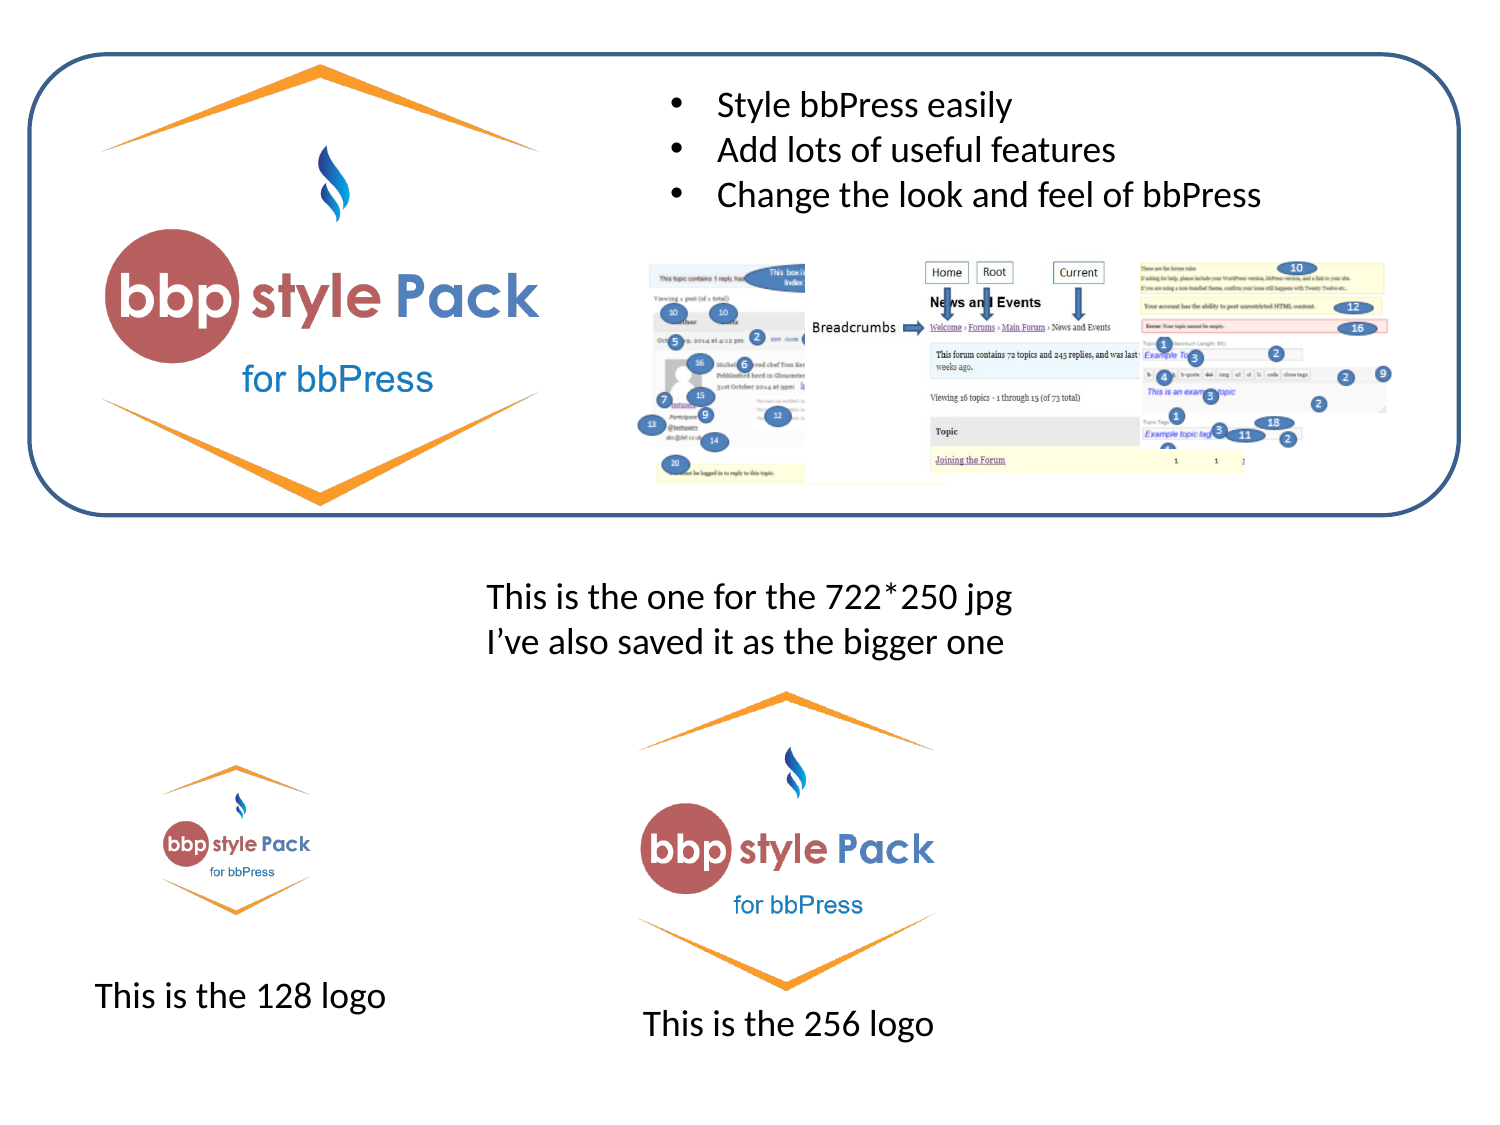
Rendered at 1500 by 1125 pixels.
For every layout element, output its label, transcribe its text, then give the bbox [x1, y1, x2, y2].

picture [93, 57, 547, 512]
text_box This is the 256 logo [628, 991, 1379, 1052]
text_box This is the 128 logo [79, 963, 402, 1023]
text_box [27, 52, 1461, 518]
text_box This is the one for the 722*250 jpg I’ve also saved it as the bigger one [471, 565, 1029, 670]
text_box Style bbPress easily Add lots of useful features Change the look and feel of bbPress [655, 72, 1283, 223]
picture [633, 225, 1413, 490]
picture [632, 687, 940, 996]
picture [159, 762, 314, 917]
